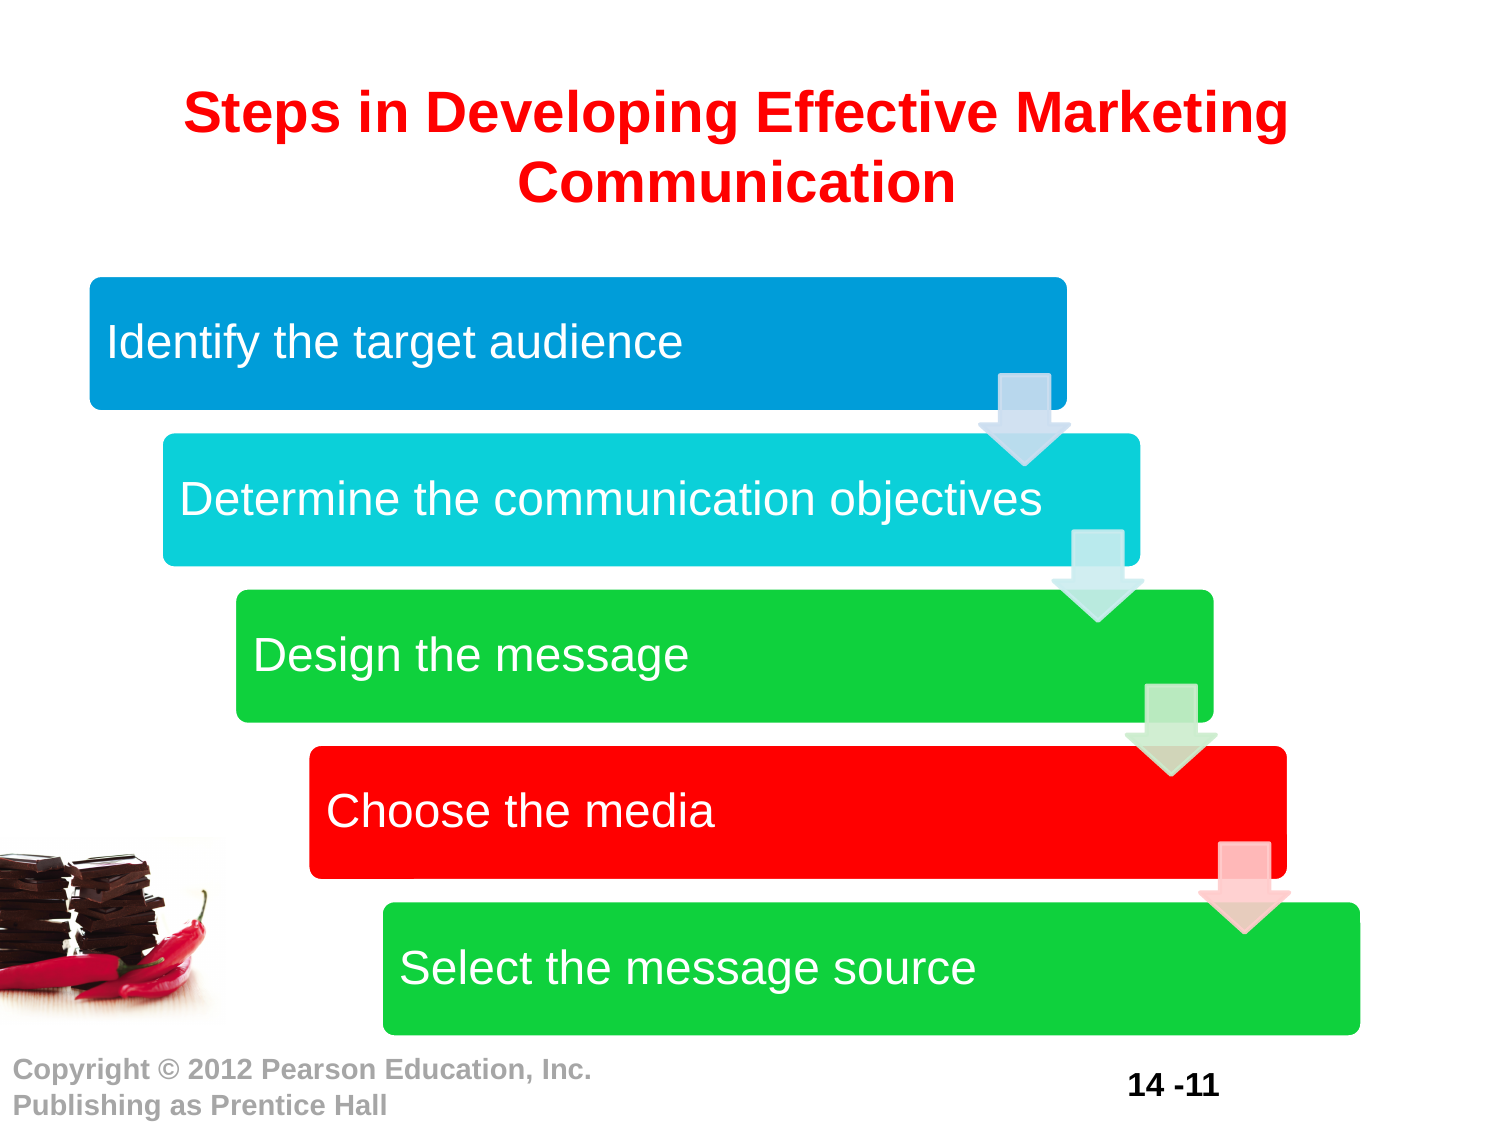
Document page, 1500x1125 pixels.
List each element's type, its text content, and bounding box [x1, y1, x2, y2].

title Steps in Developing Effective Marketing Communication [99, 49, 1376, 238]
picture [0, 837, 87, 1025]
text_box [87, 274, 1363, 1038]
